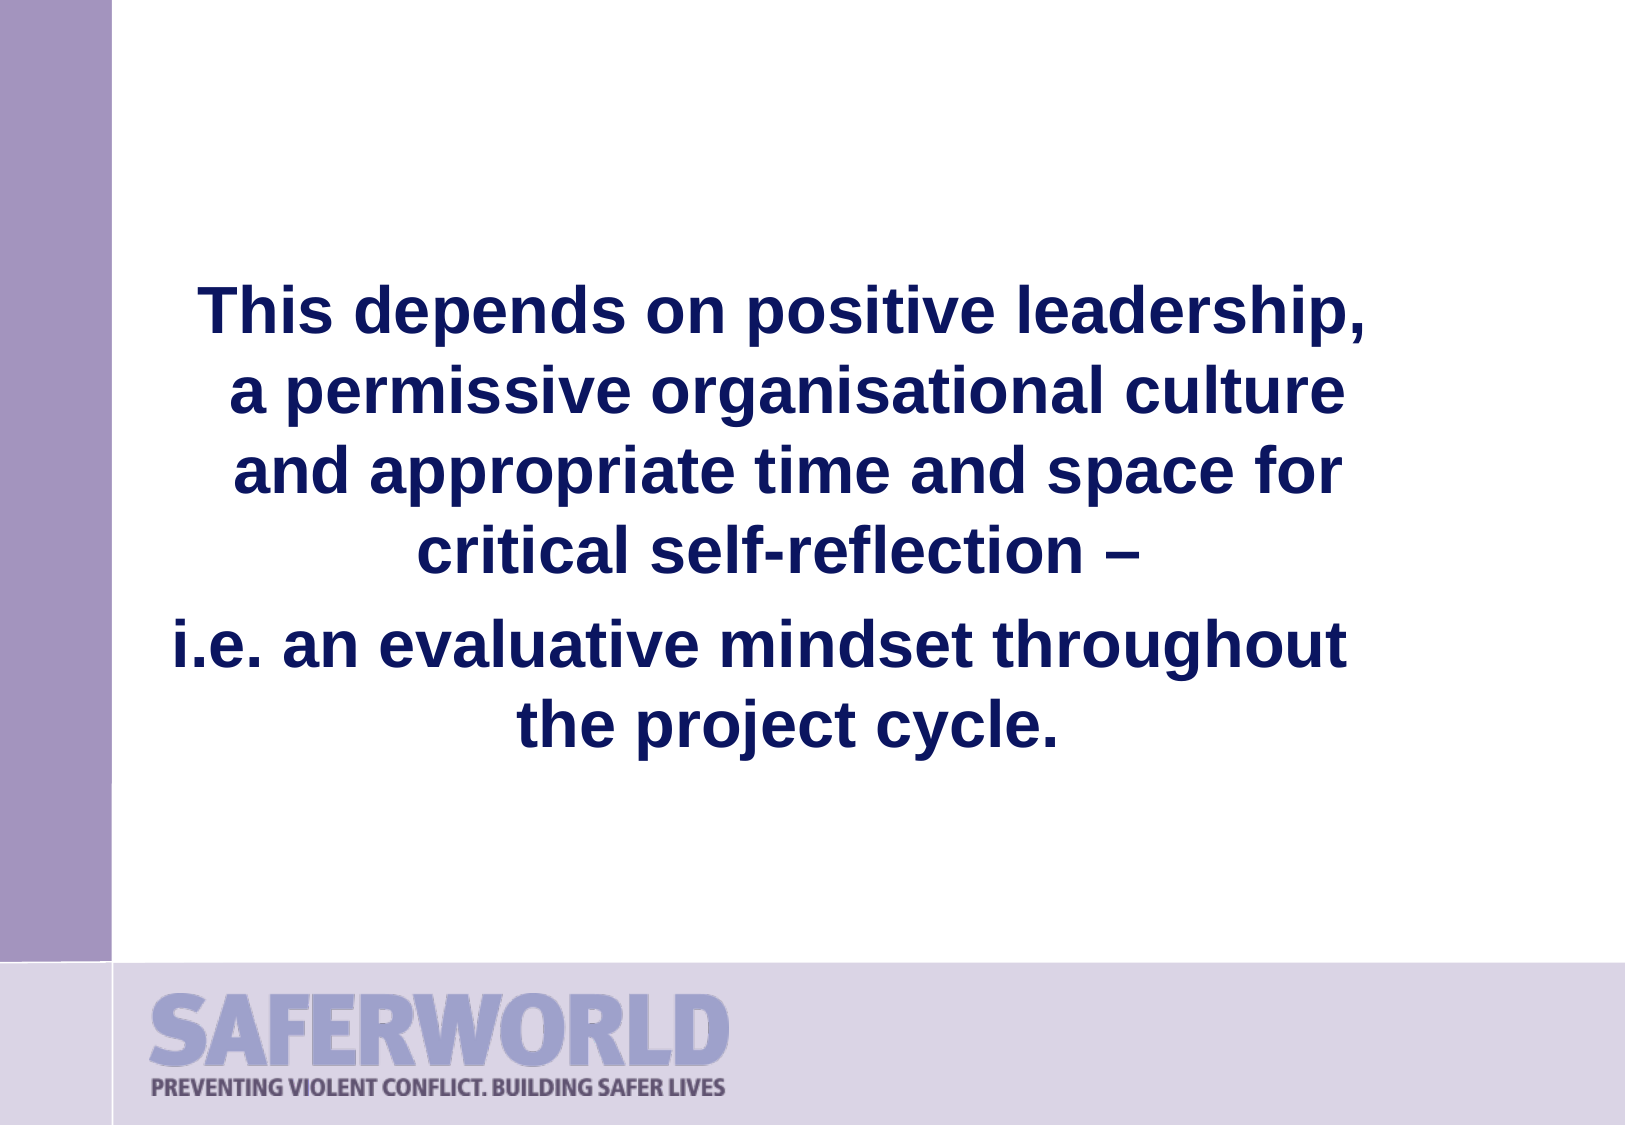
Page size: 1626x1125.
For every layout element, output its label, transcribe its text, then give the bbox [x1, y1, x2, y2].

list This depends on positive leadership, a permissive organisational culture and appropriate time and space for critical self-reflection – i.e. an evaluative mindset throughout the project cycle. [151, 267, 1370, 942]
picture [149, 993, 729, 1096]
